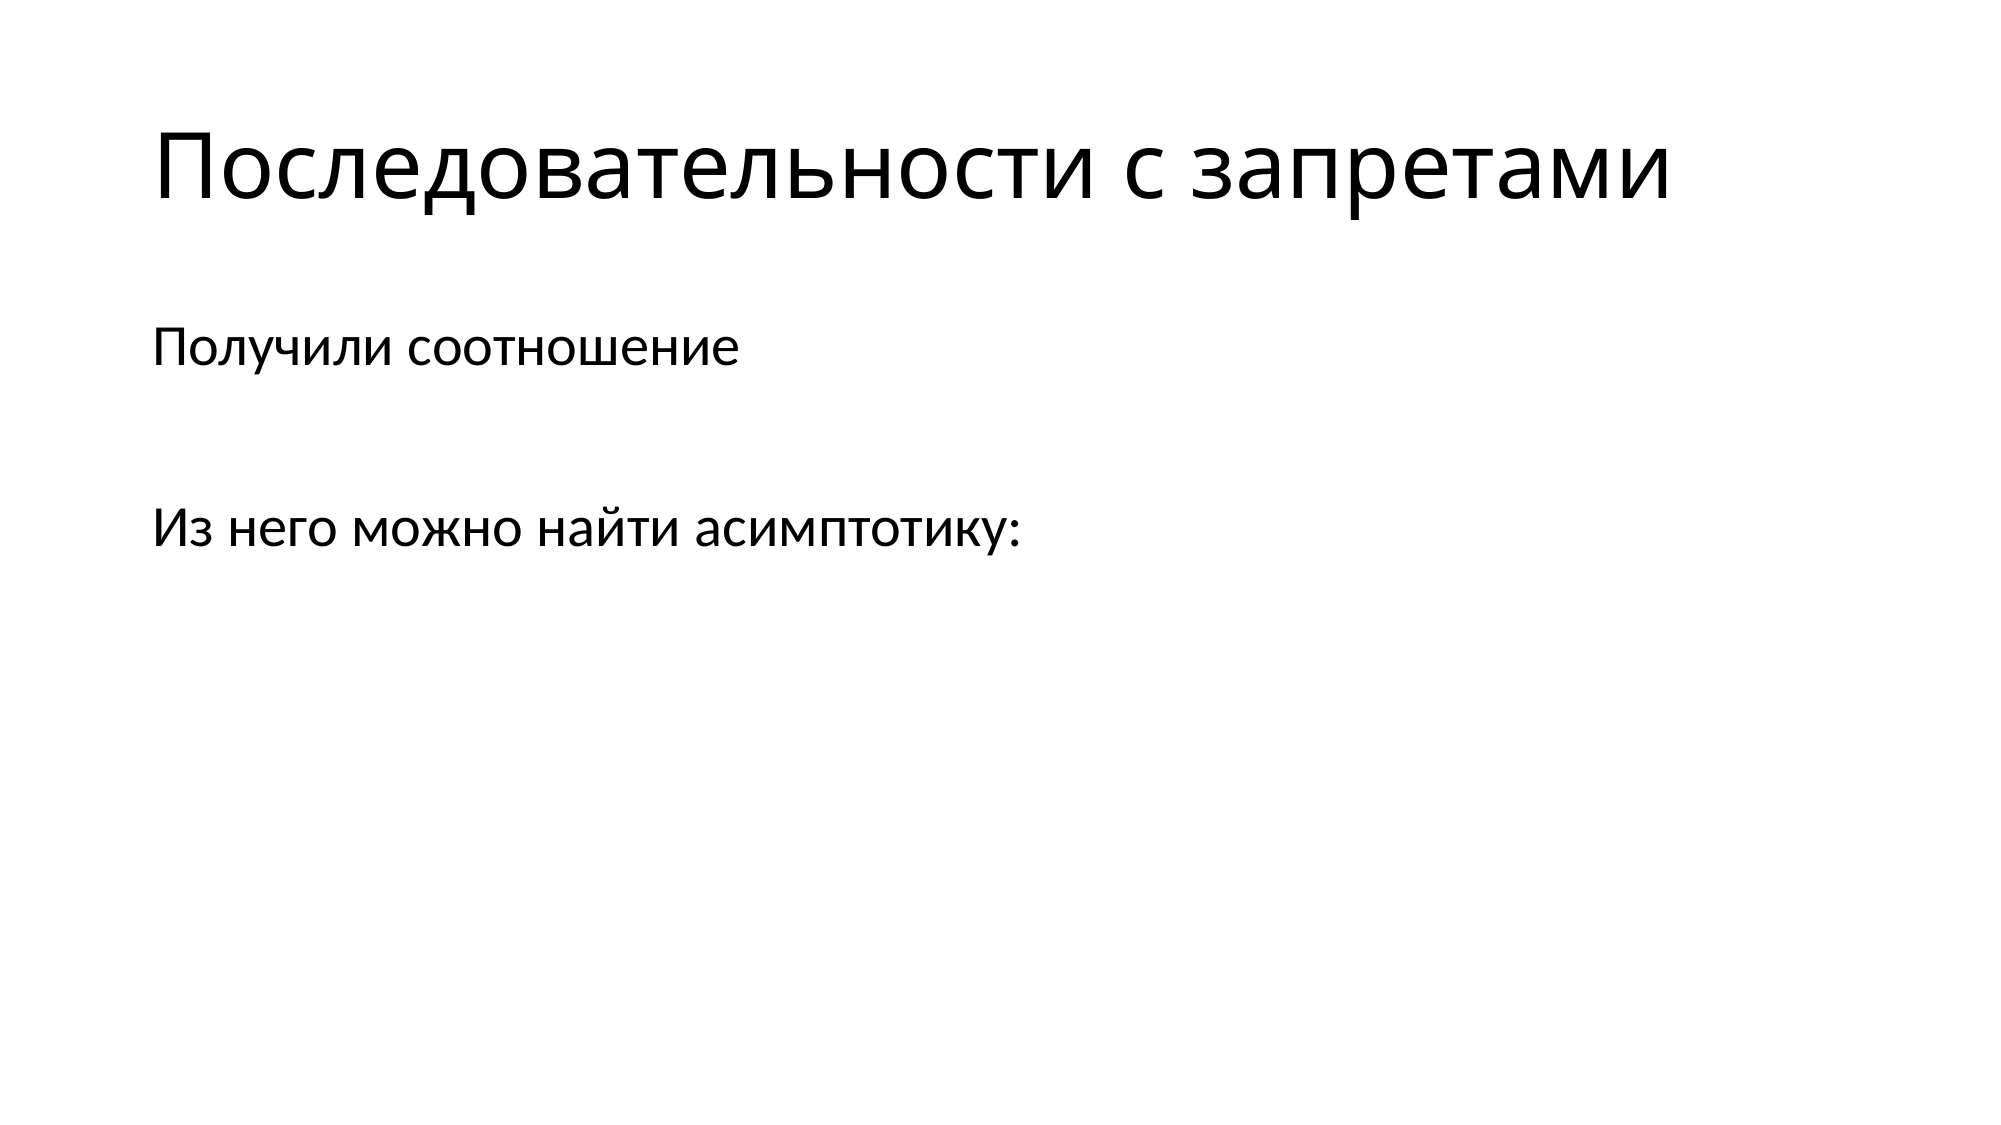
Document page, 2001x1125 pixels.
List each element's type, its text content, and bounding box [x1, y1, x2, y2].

title Последовательности с запретами [137, 59, 1863, 278]
